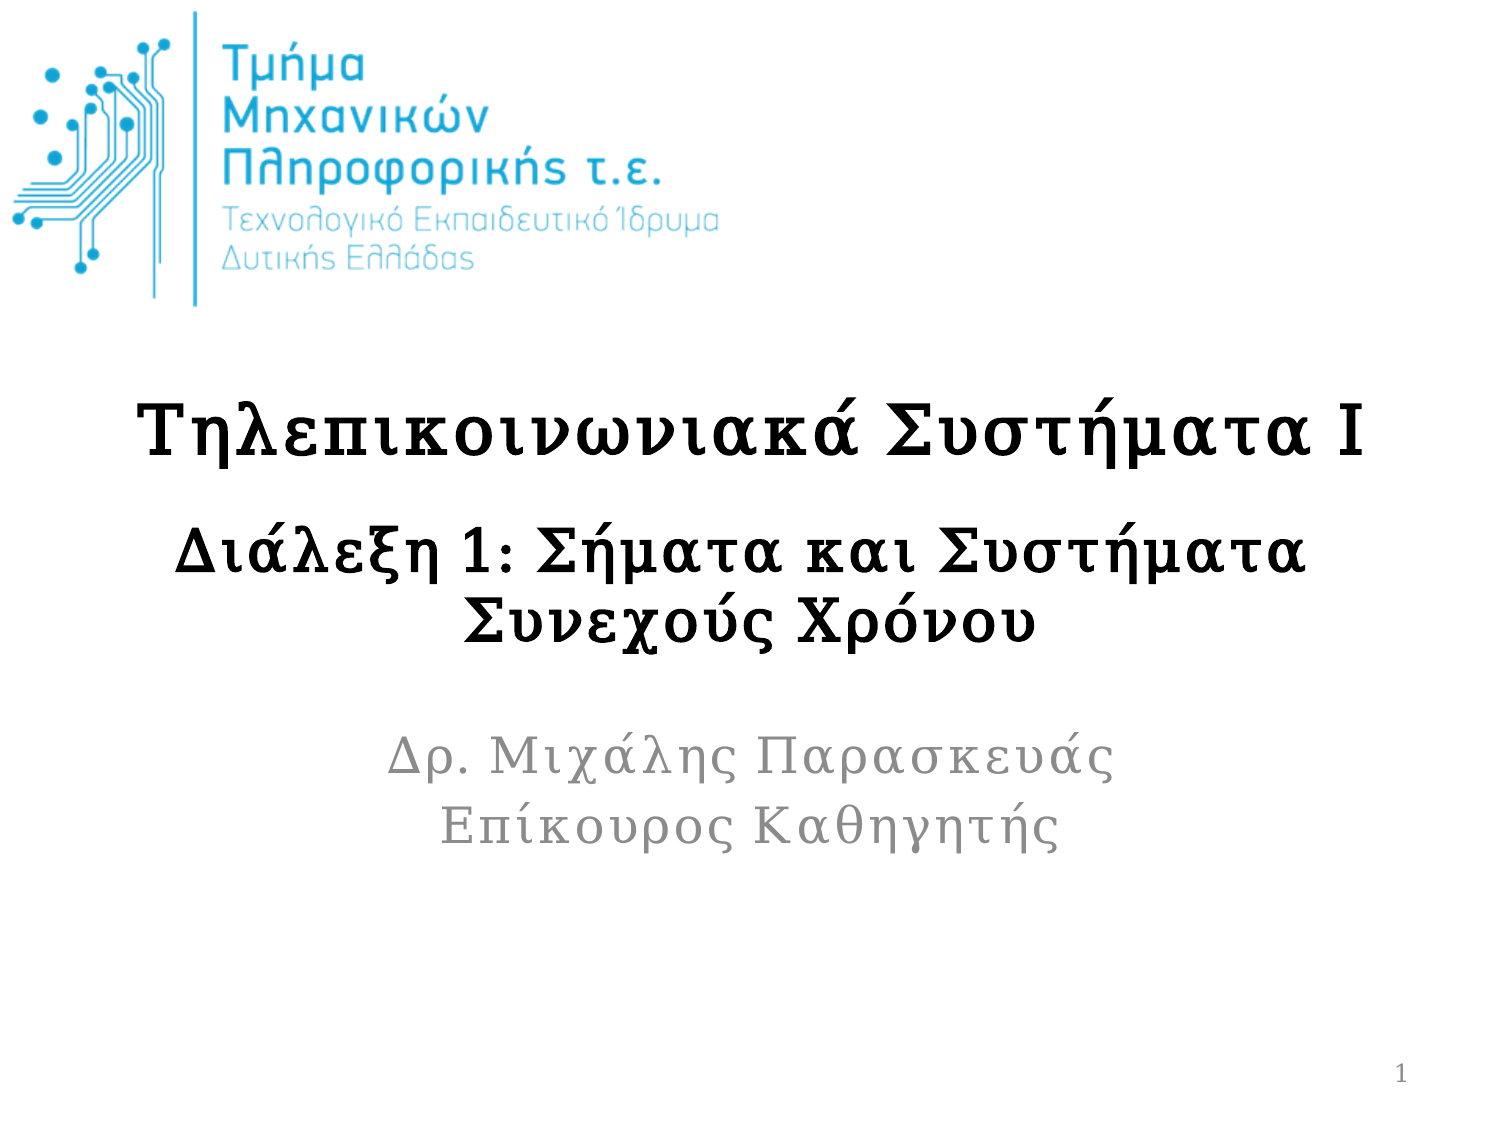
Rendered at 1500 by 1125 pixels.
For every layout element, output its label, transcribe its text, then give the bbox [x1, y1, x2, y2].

text_box Διάλεξη 1: Σήματα και Συστήματα Συνεχούς Χρόνου [112, 516, 1388, 674]
title Τηλεπικοινωνιακά Συστήματα Ι [112, 338, 1388, 516]
picture [5, 7, 738, 311]
slide_number 1 [1074, 1042, 1425, 1103]
subtitle Δρ. Μιχάλης Παρασκευάς Επίκουρος Καθηγητής [225, 716, 1275, 929]
